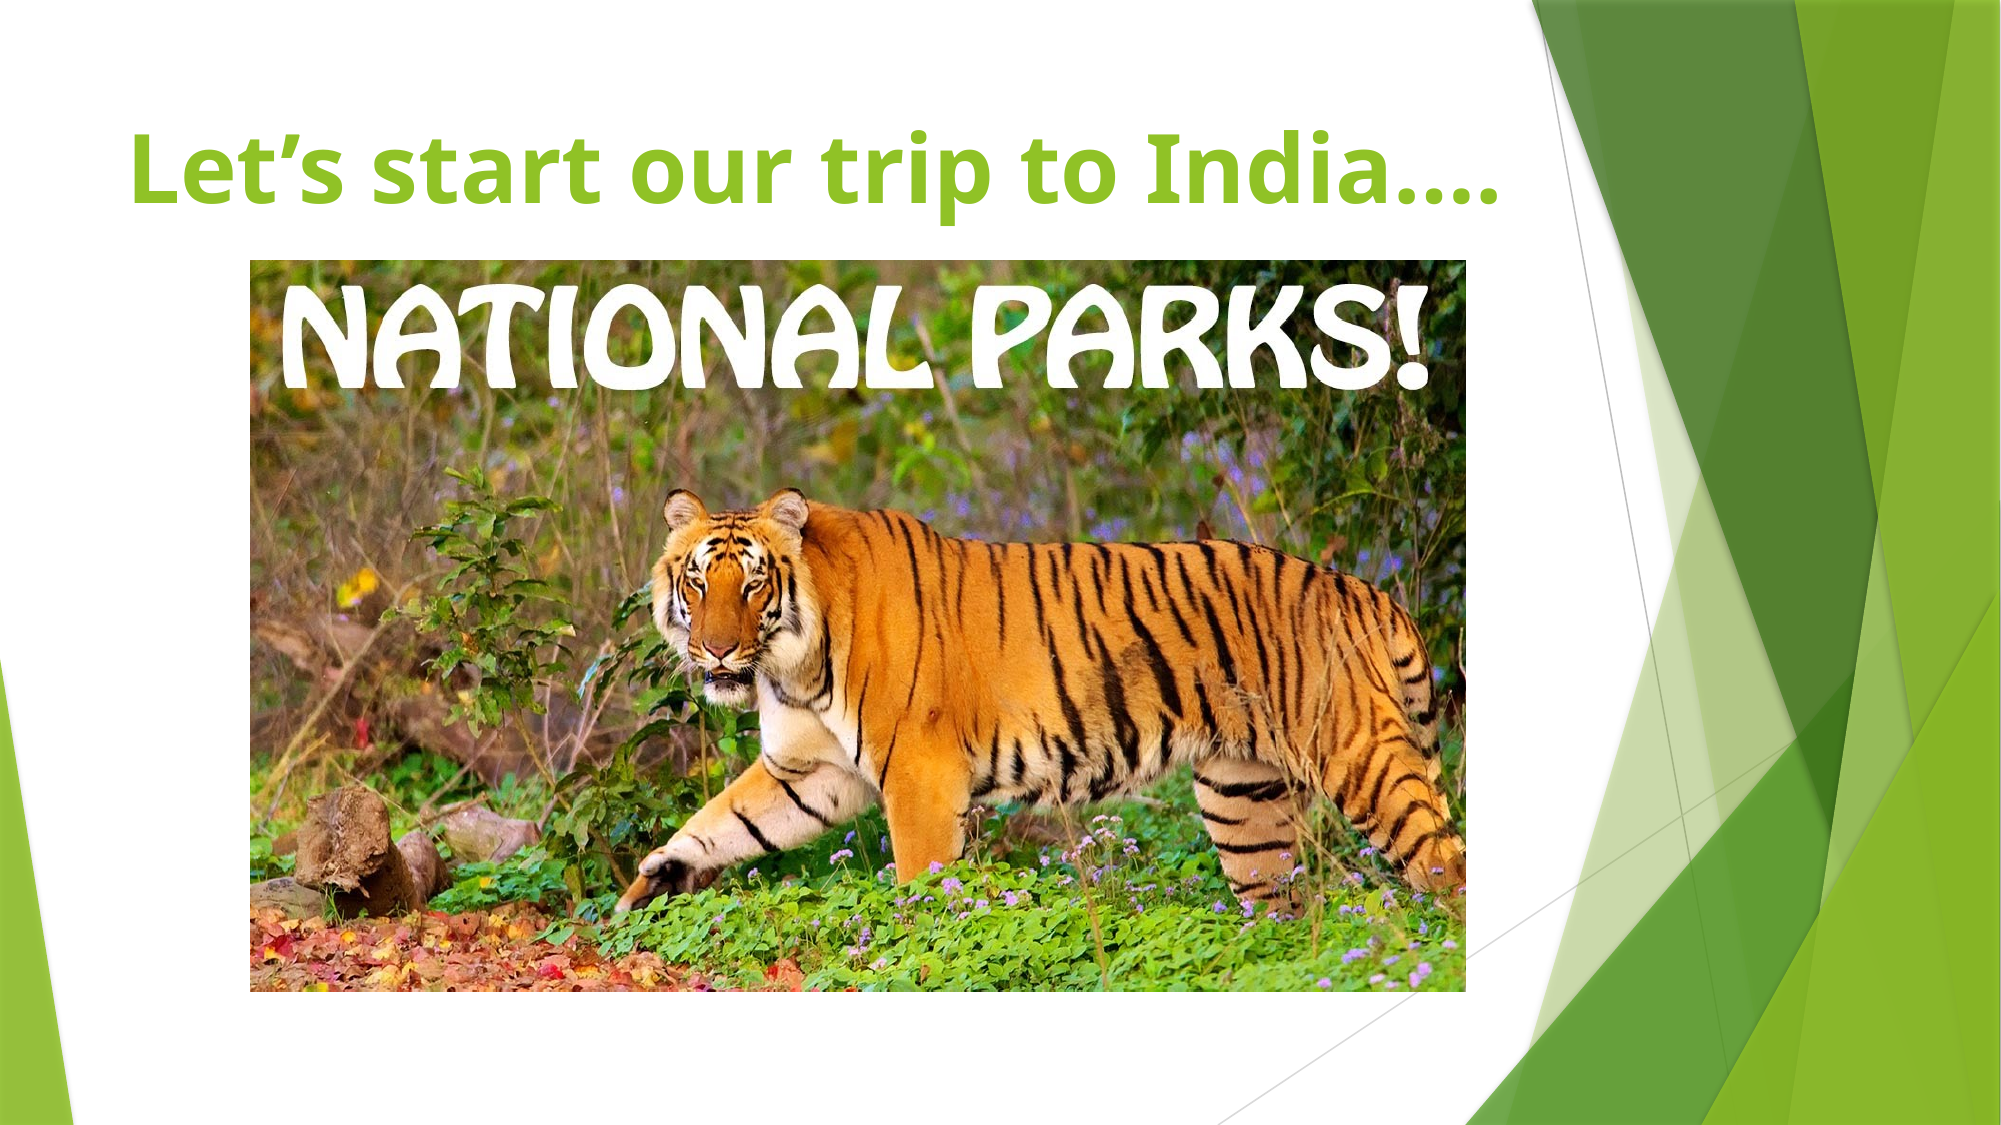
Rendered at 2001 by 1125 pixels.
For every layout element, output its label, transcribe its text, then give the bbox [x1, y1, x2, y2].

title Let’s start our trip to India…. [111, 99, 1522, 261]
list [249, 260, 1466, 992]
